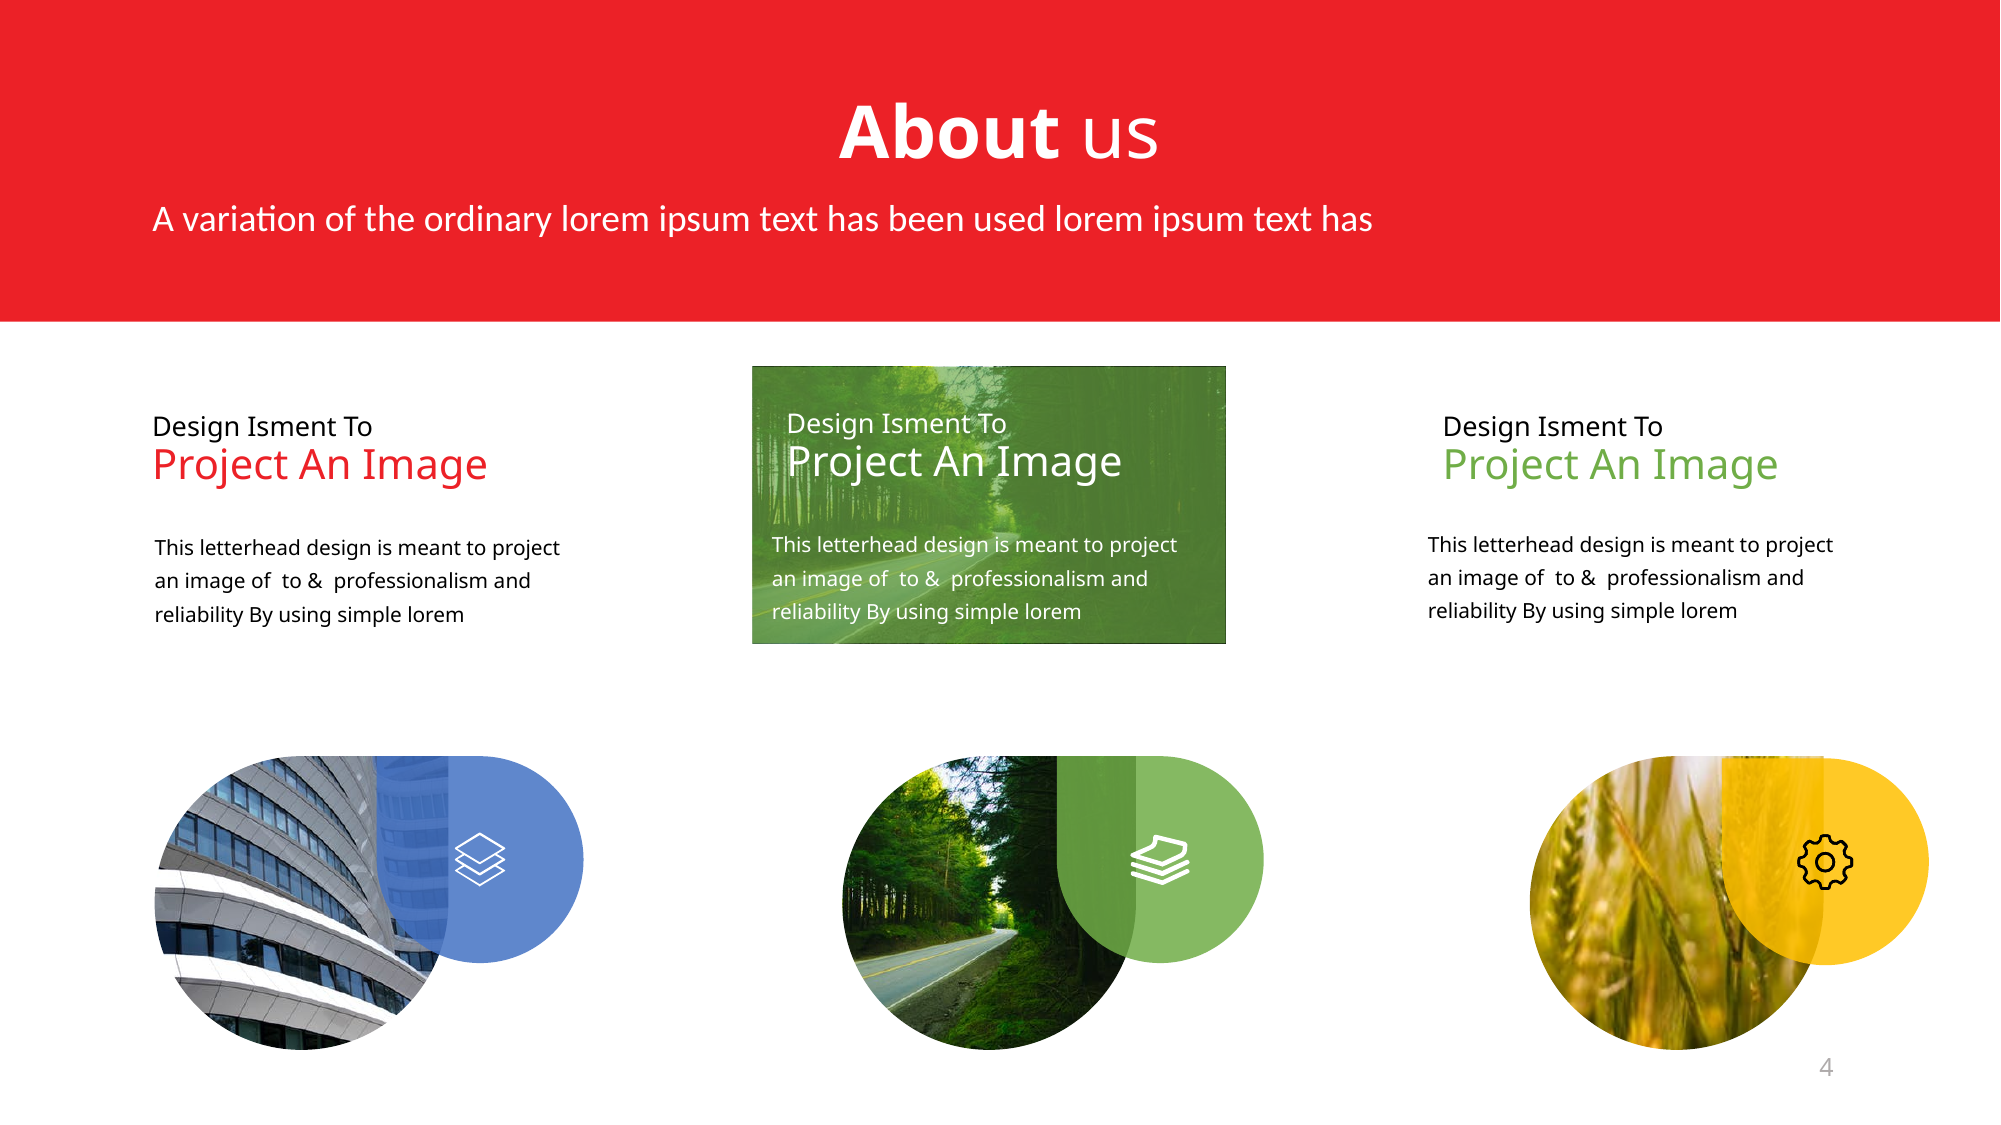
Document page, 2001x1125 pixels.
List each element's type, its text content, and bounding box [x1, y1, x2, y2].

title About us [137, 78, 1863, 186]
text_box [1721, 758, 1929, 966]
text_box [771, 385, 1207, 625]
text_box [376, 756, 584, 964]
picture [154, 756, 449, 1050]
text_box [0, 0, 2000, 323]
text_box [1427, 388, 1863, 621]
slide_number 4 [1790, 1042, 1863, 1094]
picture [1529, 756, 1824, 1050]
text_box Design Isment To Project An Image [137, 388, 535, 495]
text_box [1056, 756, 1264, 964]
text_box This letterhead design is meant to project an image of to & professionalism and reliability By using simple lorem [154, 525, 590, 628]
subtitle A variation of the ordinary lorem ipsum text has been used lorem ipsum text has [137, 186, 1863, 227]
picture [842, 756, 1136, 1050]
picture [752, 366, 1226, 644]
